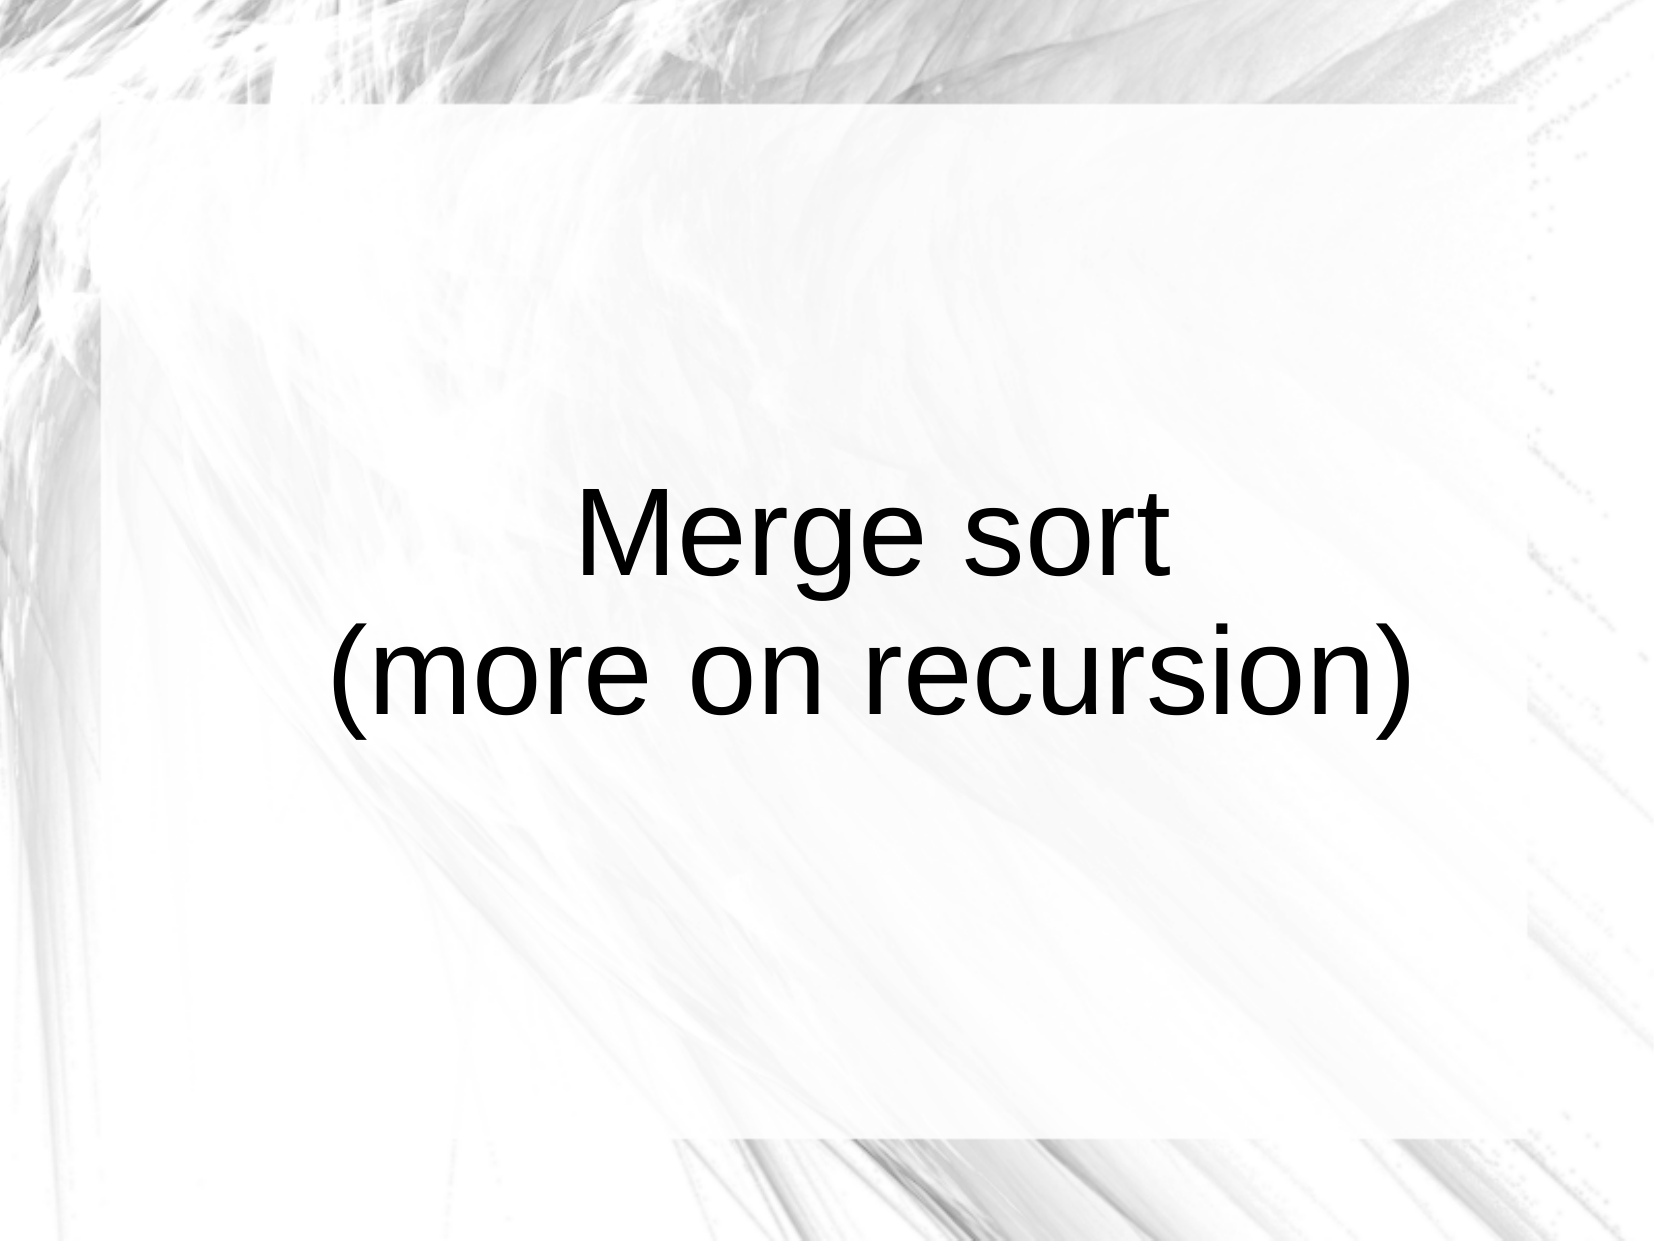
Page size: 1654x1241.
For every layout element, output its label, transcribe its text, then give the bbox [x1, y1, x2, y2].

picture [0, 0, 1654, 1241]
list Merge sort (more on recursion) [118, 319, 1571, 1109]
